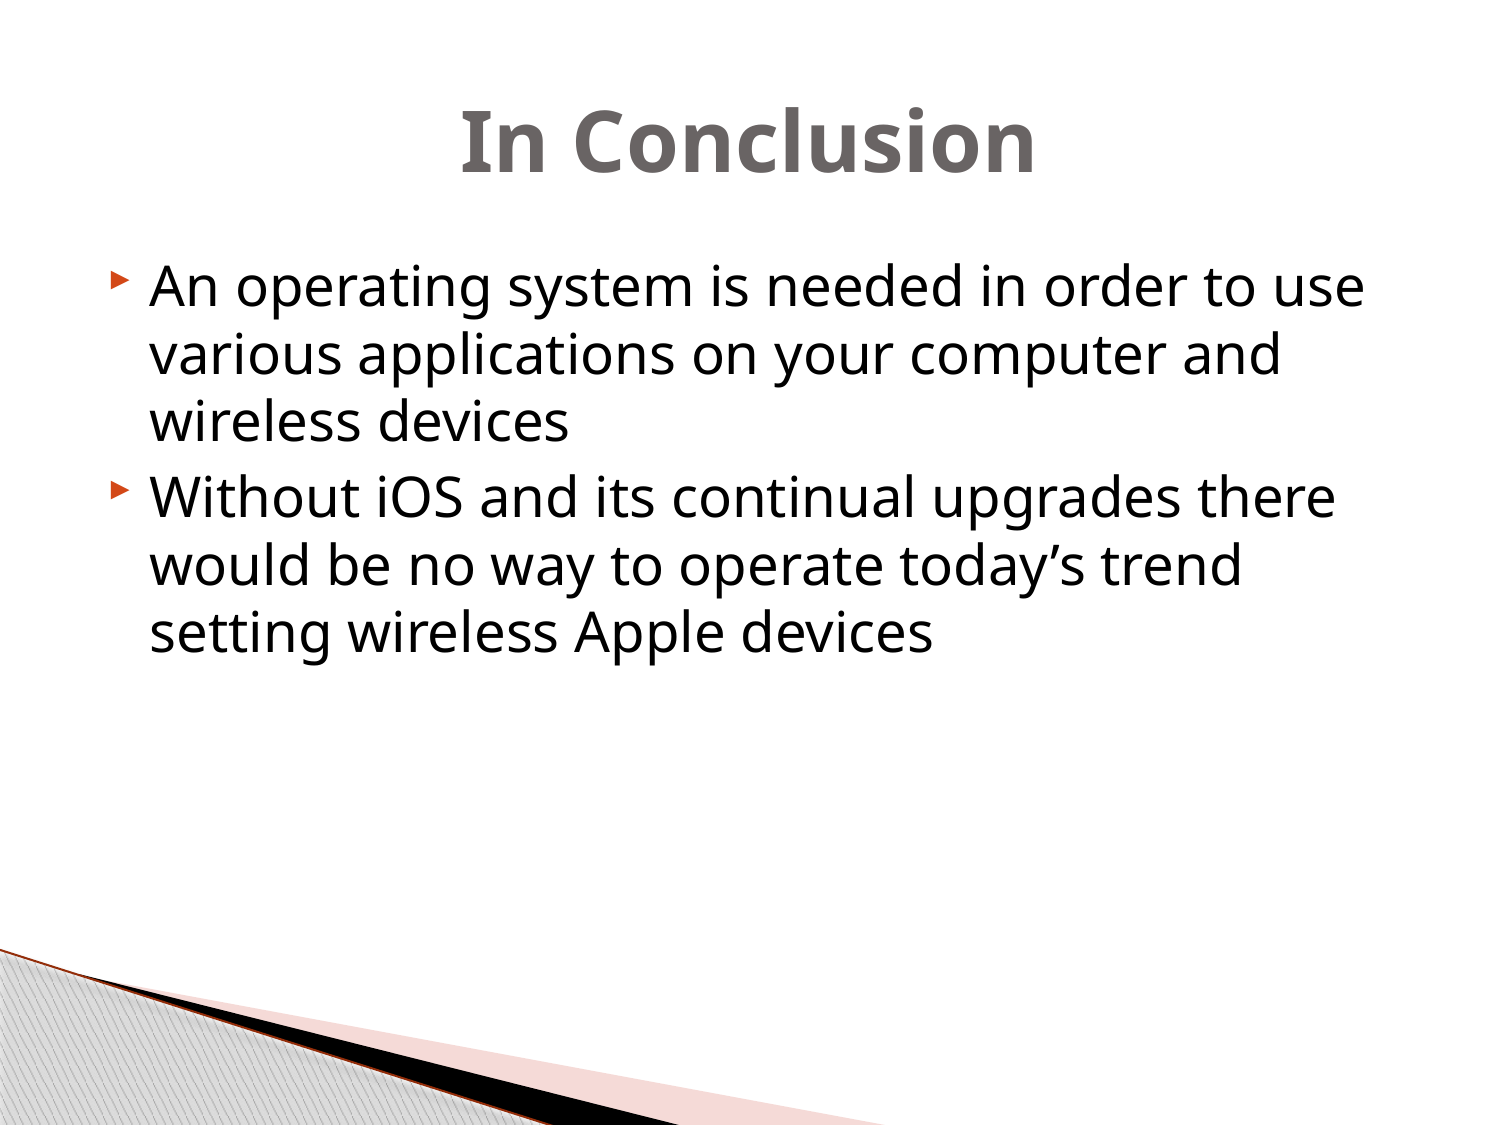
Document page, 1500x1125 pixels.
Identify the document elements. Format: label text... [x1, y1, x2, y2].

title In Conclusion [75, 45, 1425, 233]
list An operating system is needed in order to use various applications on your computer and wireless devices Without iOS and its continual upgrades there would be no way to operate today’s trend setting wireless Apple devices [75, 243, 1425, 986]
